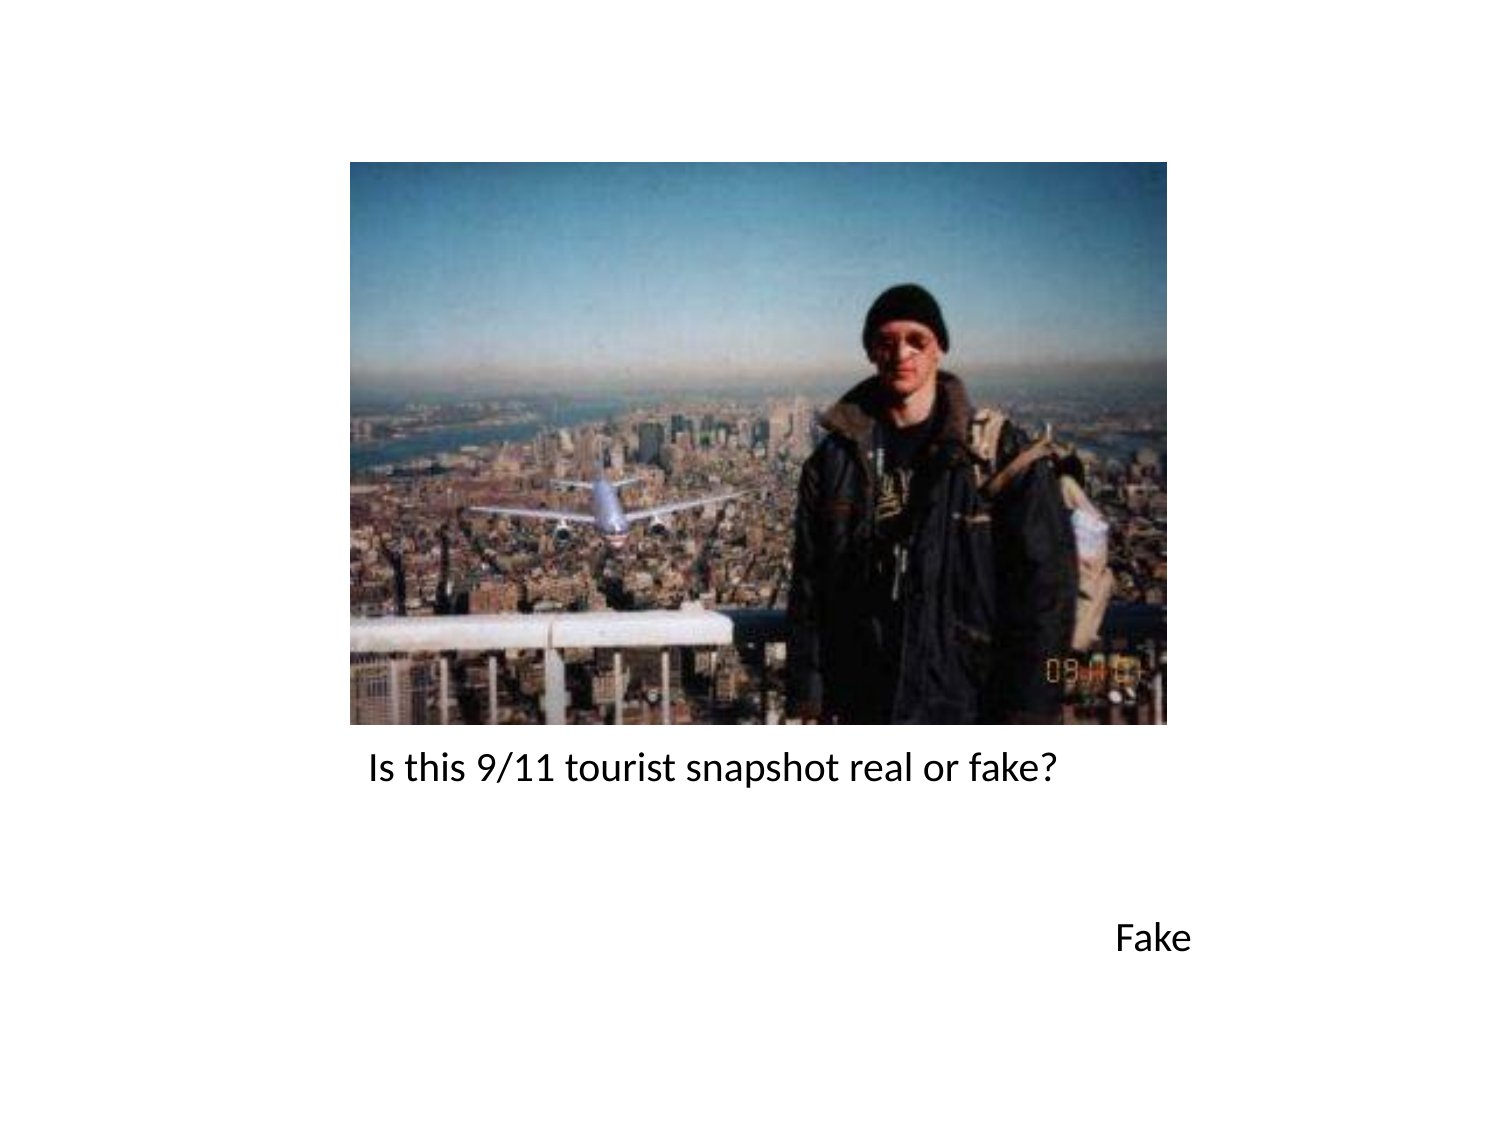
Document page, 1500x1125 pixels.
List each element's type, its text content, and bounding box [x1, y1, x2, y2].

text_box Fake [1100, 901, 1207, 967]
picture [349, 162, 1168, 726]
text_box Is this 9/11 tourist snapshot real or fake? [353, 734, 1075, 797]
